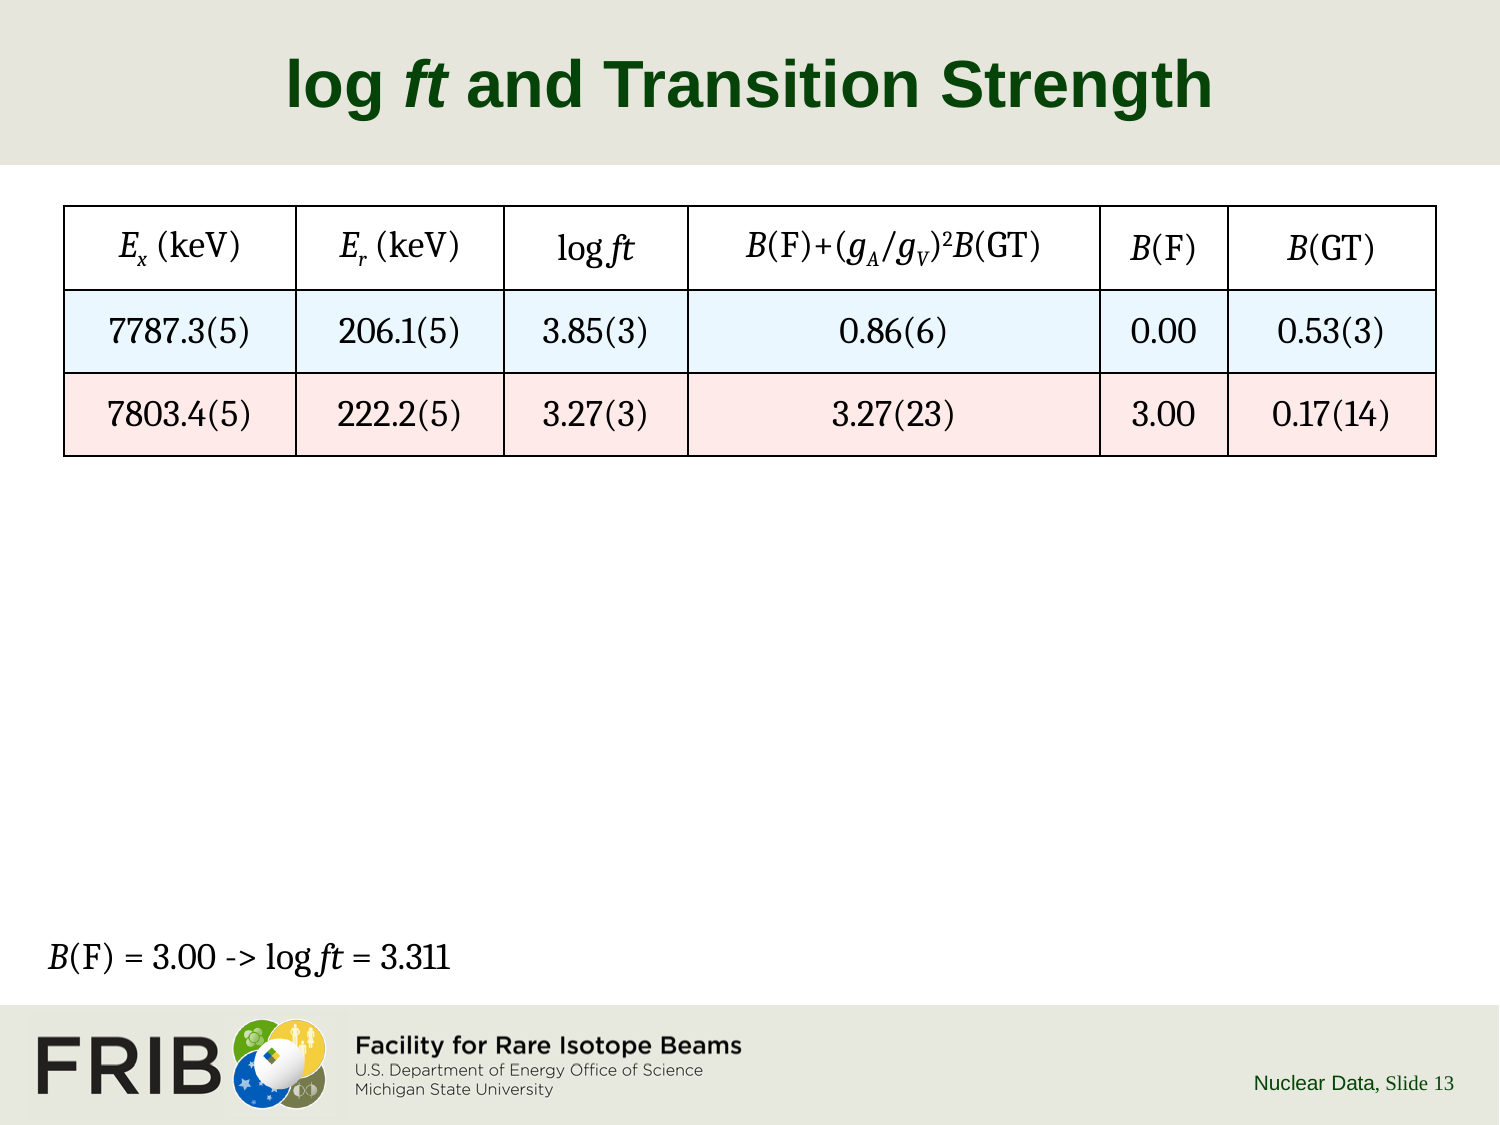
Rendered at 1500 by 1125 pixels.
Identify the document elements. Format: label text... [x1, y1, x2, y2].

text_box B(F) = 3.00 -> log ft = 3.311 [33, 924, 465, 985]
table_cell 3.00 [1101, 374, 1227, 455]
footer Nuclear Data [679, 1042, 1374, 1103]
table_cell 7803.4(5) [65, 374, 295, 455]
table_cell 206.1(5) [297, 291, 503, 372]
table_header B(F)+(gA/gV)2B(GT) [689, 207, 1099, 289]
table_cell 0.00 [1101, 291, 1227, 372]
table_cell 0.86(6) [689, 291, 1099, 372]
table_cell 7787.3(5) [65, 291, 295, 372]
table_cell 3.85(3) [505, 291, 687, 372]
table_cell 222.2(5) [297, 374, 503, 455]
table_cell 0.53(3) [1229, 291, 1435, 372]
table_cell 3.27(3) [505, 374, 687, 455]
picture [0, 0, 1500, 165]
table_cell 3.27(23) [689, 374, 1099, 455]
table_header B(F) [1101, 207, 1227, 289]
picture [0, 1005, 1499, 1125]
table_header Ex (keV) [65, 207, 295, 289]
title log ft and Transition Strength [11, 46, 1489, 128]
table_cell 0.17(14) [1229, 374, 1435, 455]
slide_number , Slide 13 [1374, 1042, 1500, 1103]
table_header Er (keV) [297, 207, 503, 289]
table_header log ft [505, 207, 687, 289]
table_header B(GT) [1229, 207, 1435, 289]
